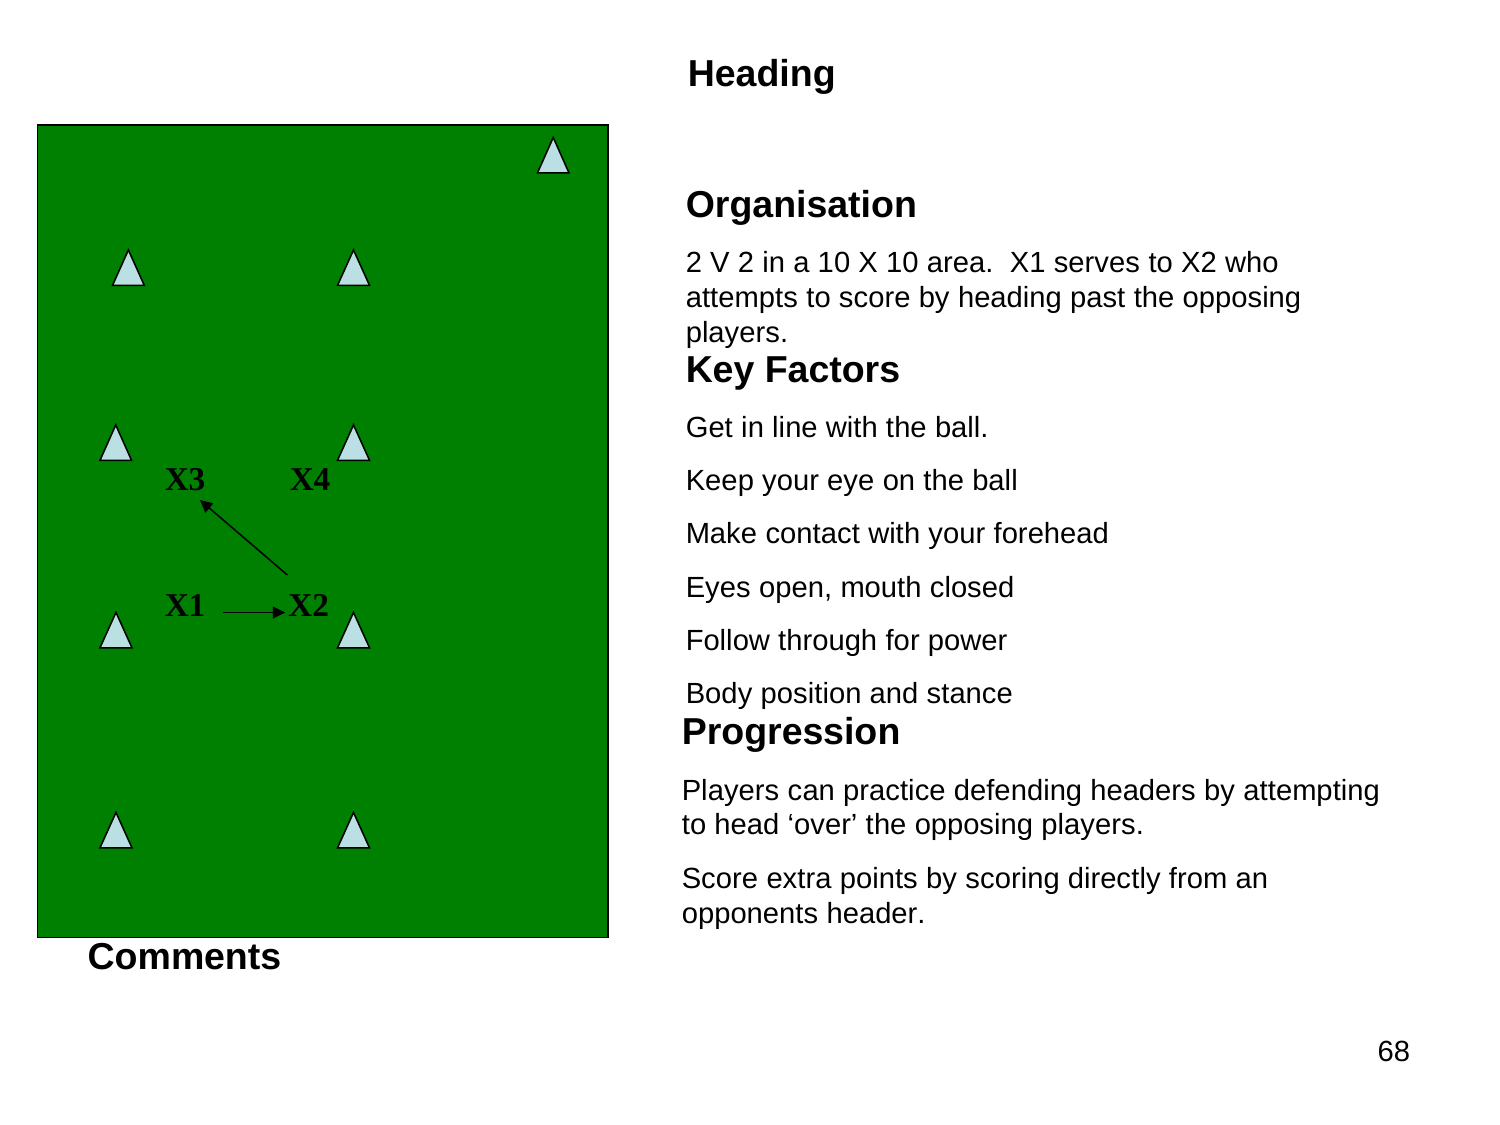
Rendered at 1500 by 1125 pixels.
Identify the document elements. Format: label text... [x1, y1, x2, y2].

text_box [99, 612, 133, 648]
text_box [199, 500, 288, 576]
text_box X1 [149, 574, 225, 631]
text_box Progression Players can practice defending headers by attempting to head ‘over’ the opposing players. Score extra points by scoring directly from an opponents header. [667, 699, 1412, 937]
text_box [222, 606, 286, 619]
text_box Organisation 2 V 2 in a 10 X 10 area. X1 serves to X2 who attempts to score by heading past the opposing players. [671, 172, 1412, 357]
text_box [337, 631, 370, 648]
text_box [537, 137, 569, 173]
text_box X2 [273, 574, 362, 631]
text_box [337, 249, 370, 286]
text_box [112, 249, 145, 286]
text_box X3 [149, 449, 238, 506]
text_box [99, 812, 133, 848]
text_box Key Factors Get in line with the ball. Keep your eye on the ball Make contact with your forehead Eyes open, mouth closed Follow through for power Body position and stance [671, 337, 1396, 699]
text_box X4 [275, 449, 363, 506]
text_box [342, 425, 370, 461]
text_box Comments [72, 924, 624, 986]
text_box Heading [253, 41, 1270, 102]
text_box [37, 124, 608, 938]
text_box <number> [1074, 1024, 1425, 1103]
text_box [337, 812, 370, 848]
text_box [99, 425, 132, 461]
